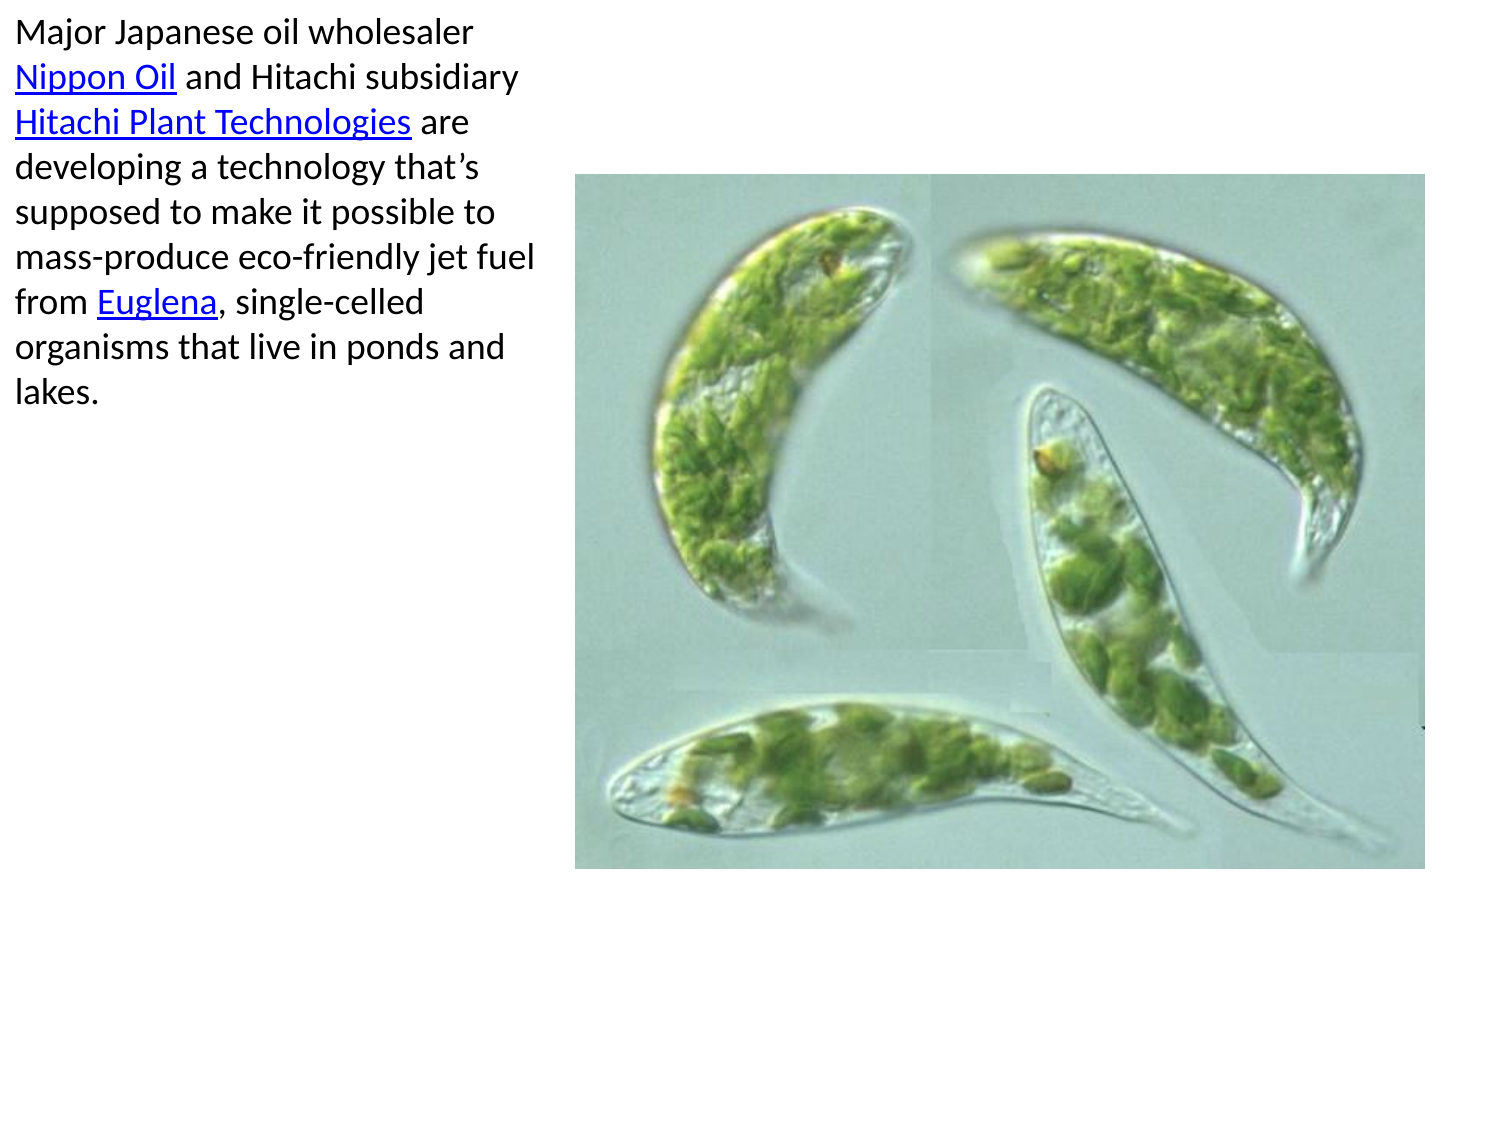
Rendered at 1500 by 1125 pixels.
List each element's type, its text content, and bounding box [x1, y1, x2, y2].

text_box Major Japanese oil wholesaler Nippon Oil and Hitachi subsidiary Hitachi Plant Technologies are developing a technology that’s supposed to make it possible to mass-produce eco-friendly jet fuel from Euglena, single-celled organisms that live in ponds and lakes. [0, 0, 563, 420]
picture [574, 174, 1426, 869]
